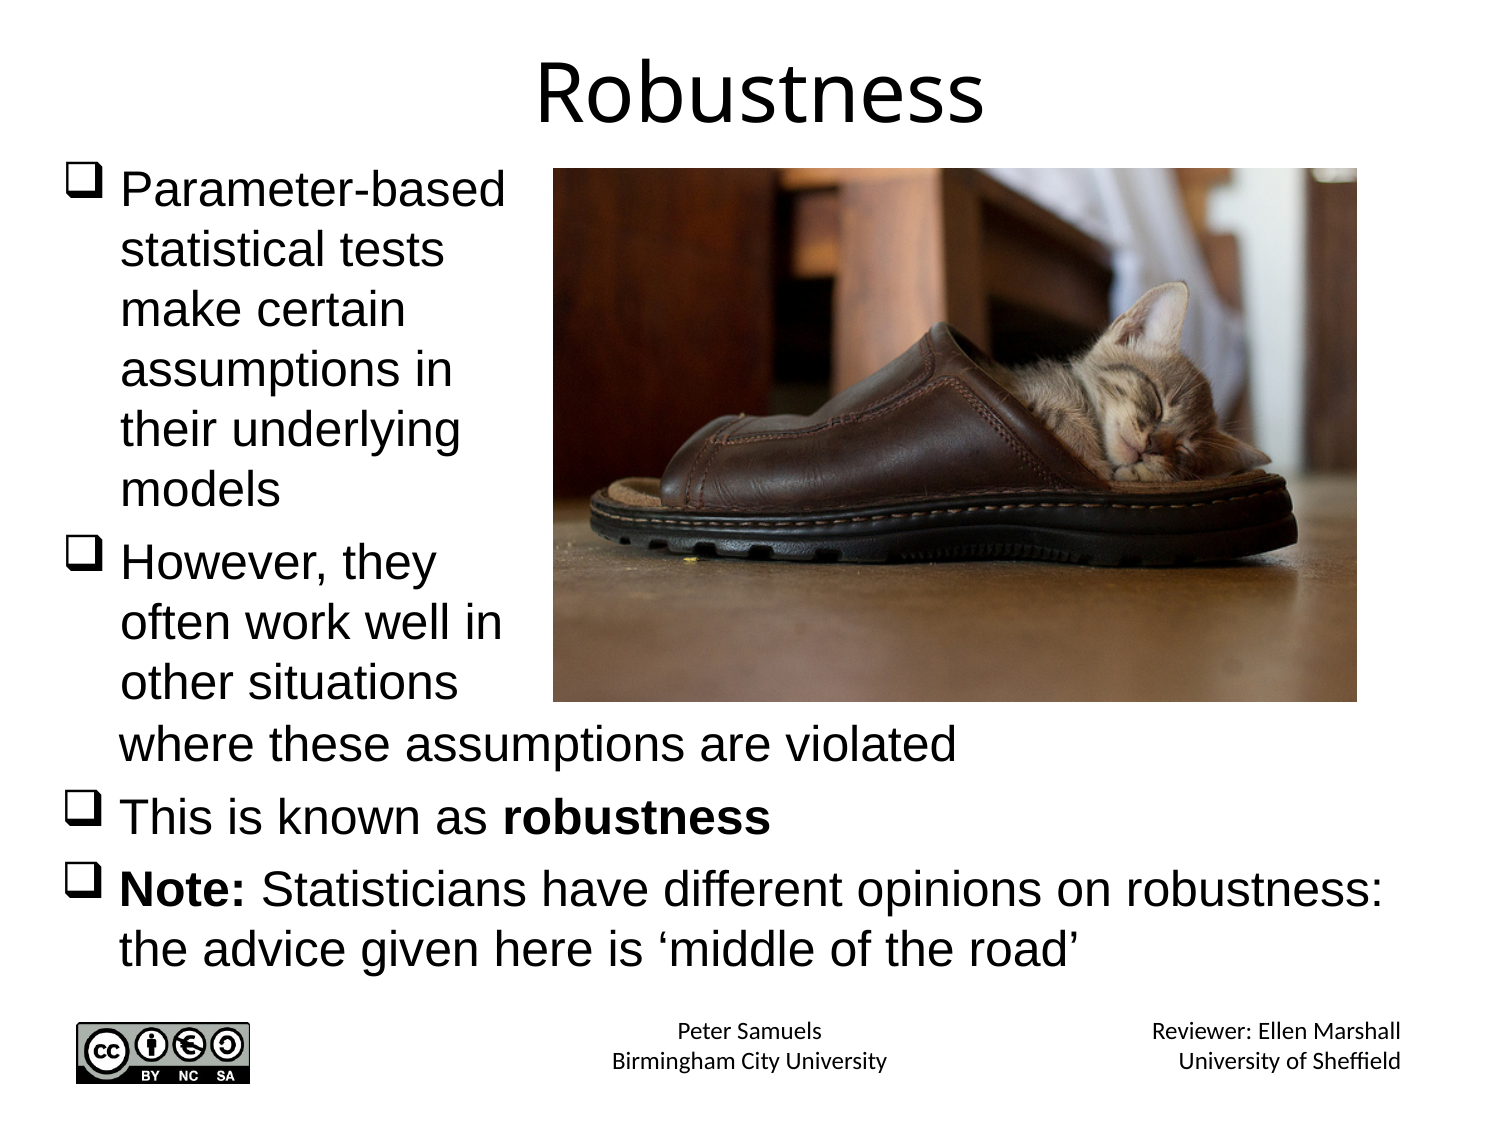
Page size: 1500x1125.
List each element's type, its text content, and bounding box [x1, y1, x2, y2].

text_box Peter Samuels Birmingham City University [549, 1007, 951, 1083]
title Robustness [85, 30, 1436, 147]
picture [553, 168, 1358, 702]
list Parameter-based statistical tests make certain assumptions in their underlying models However, they often work well in other situations [47, 149, 550, 704]
text_box where these assumptions are violated This is known as robustness Note: Statisticians have different opinions on robustness: the advice given here is ‘middle of the road’ [46, 704, 1452, 984]
picture [76, 1022, 251, 1084]
text_box Reviewer: Ellen Marshall University of Sheffield [1038, 1007, 1417, 1083]
